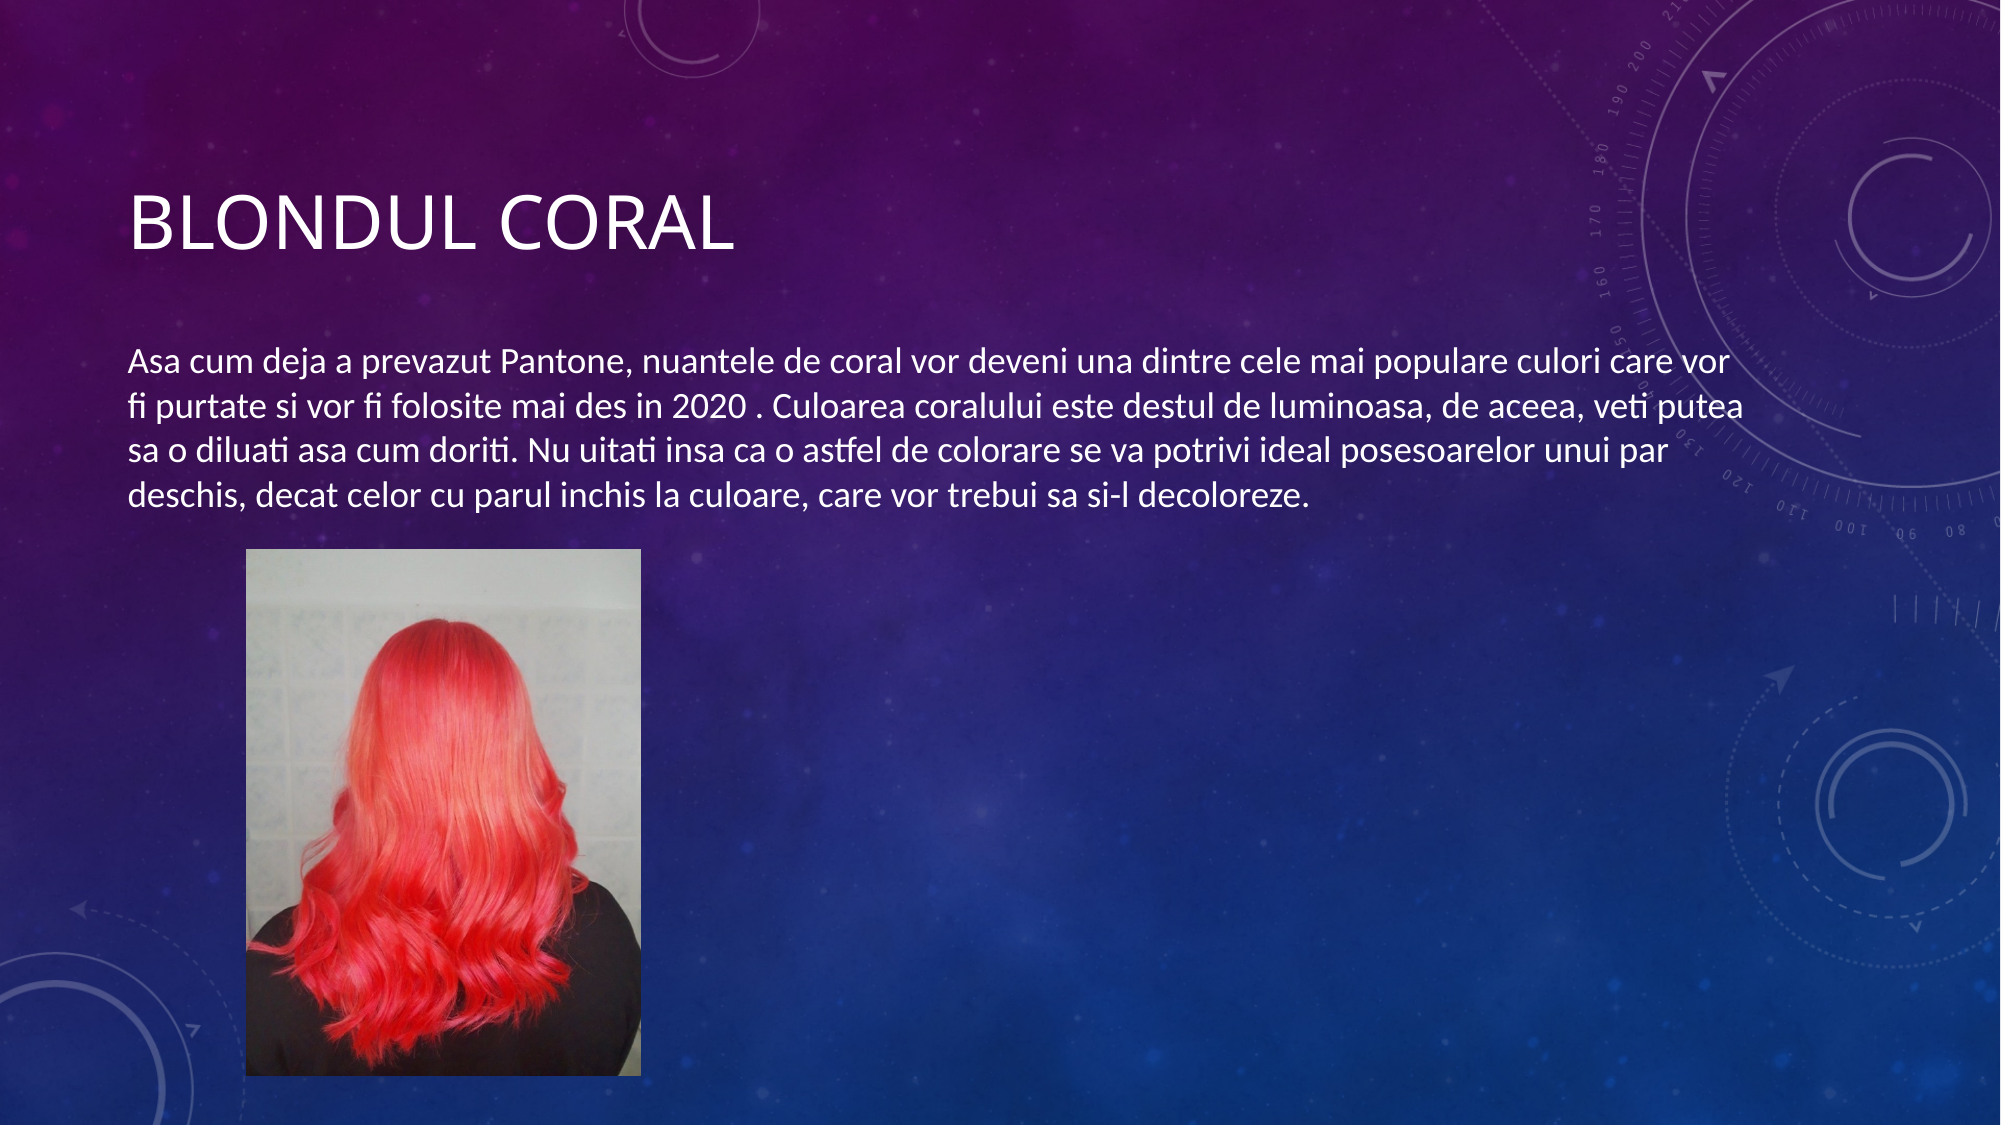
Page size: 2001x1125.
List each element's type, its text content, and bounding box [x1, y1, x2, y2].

list Asa cum deja a prevazut Pantone, nuantele de coral vor deveni una dintre cele mai populare culori care vor fi purtate si vor fi folosite mai des in 2020 . Culoarea coralului este destul de luminoasa, de aceea, veti putea sa o diluati asa cum doriti. Nu uitati insa ca o astfel de colorare se va potrivi ideal posesoarelor unui par deschis, decat celor cu parul inchis la culoare, care vor trebui sa si-l decoloreze. [112, 284, 1775, 523]
picture [0, 0, 2001, 1125]
title Blondul CORAL [112, 99, 1775, 284]
